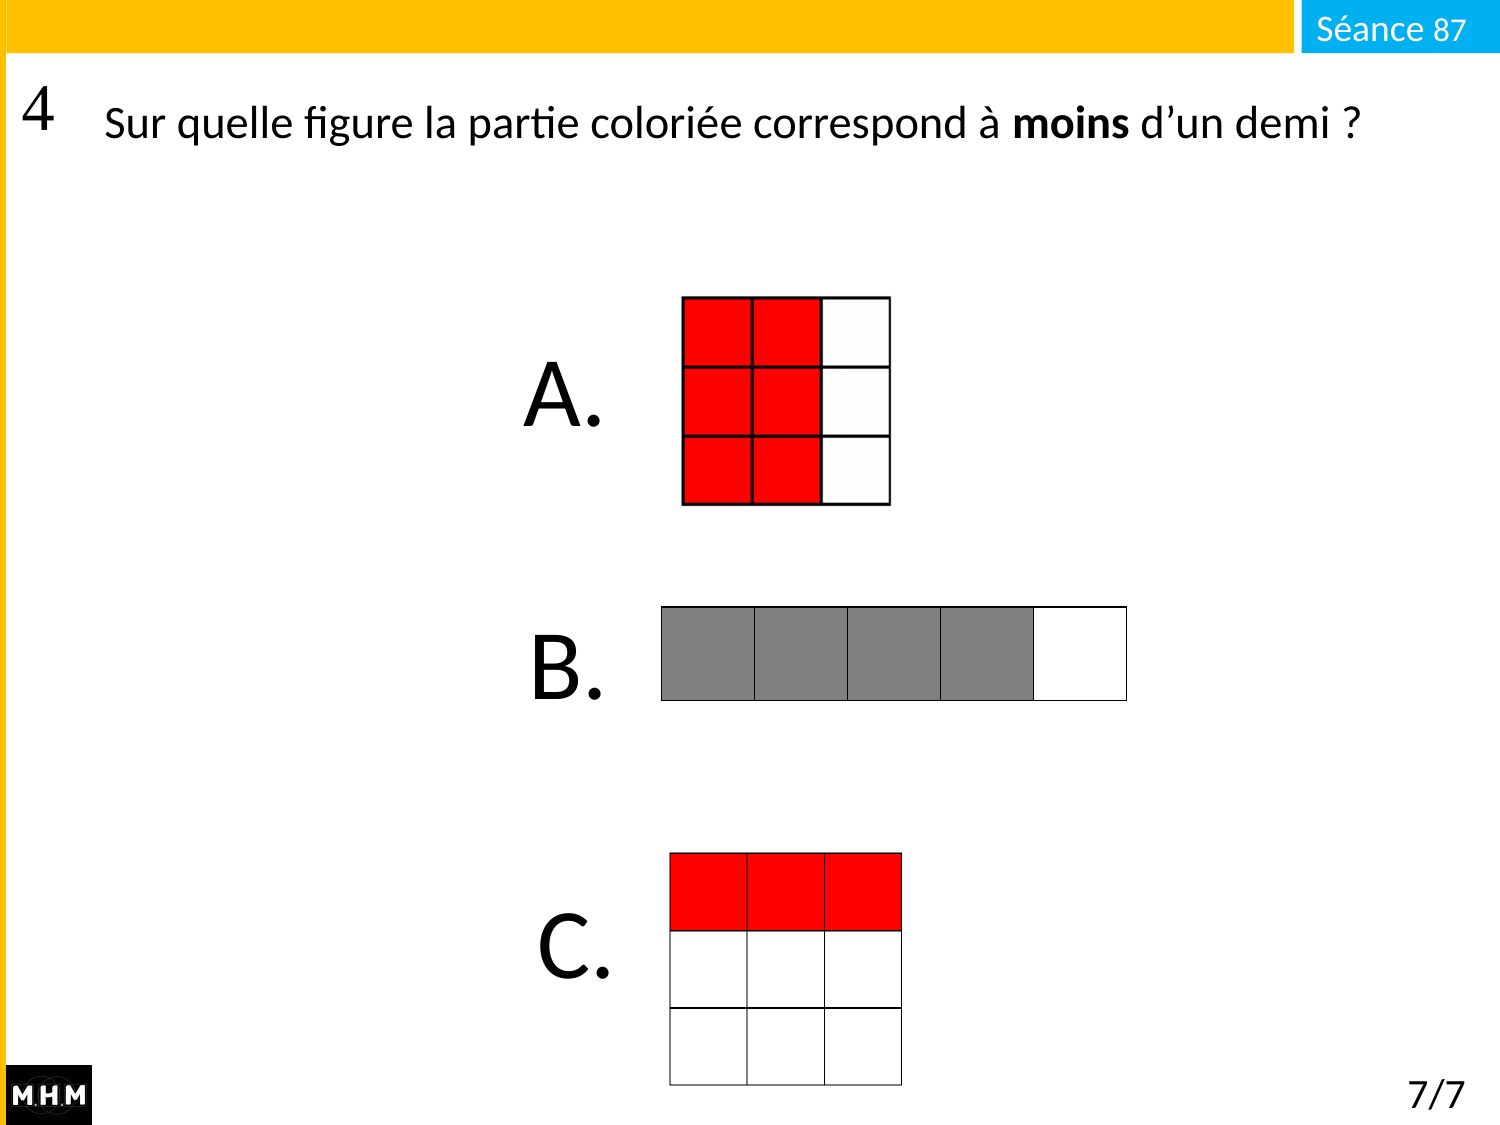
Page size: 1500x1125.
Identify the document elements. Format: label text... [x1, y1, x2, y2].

title Sur quelle figure la partie coloriée correspond à moins d’un demi ? [89, 74, 1384, 174]
text_box A. [508, 319, 659, 455]
text_box B. [513, 592, 664, 727]
list 7/7 [1373, 1064, 1500, 1125]
picture [6, 1065, 92, 1125]
picture [658, 604, 1130, 705]
picture [667, 850, 904, 1088]
picture [674, 290, 896, 514]
text_box C. [522, 870, 667, 1006]
